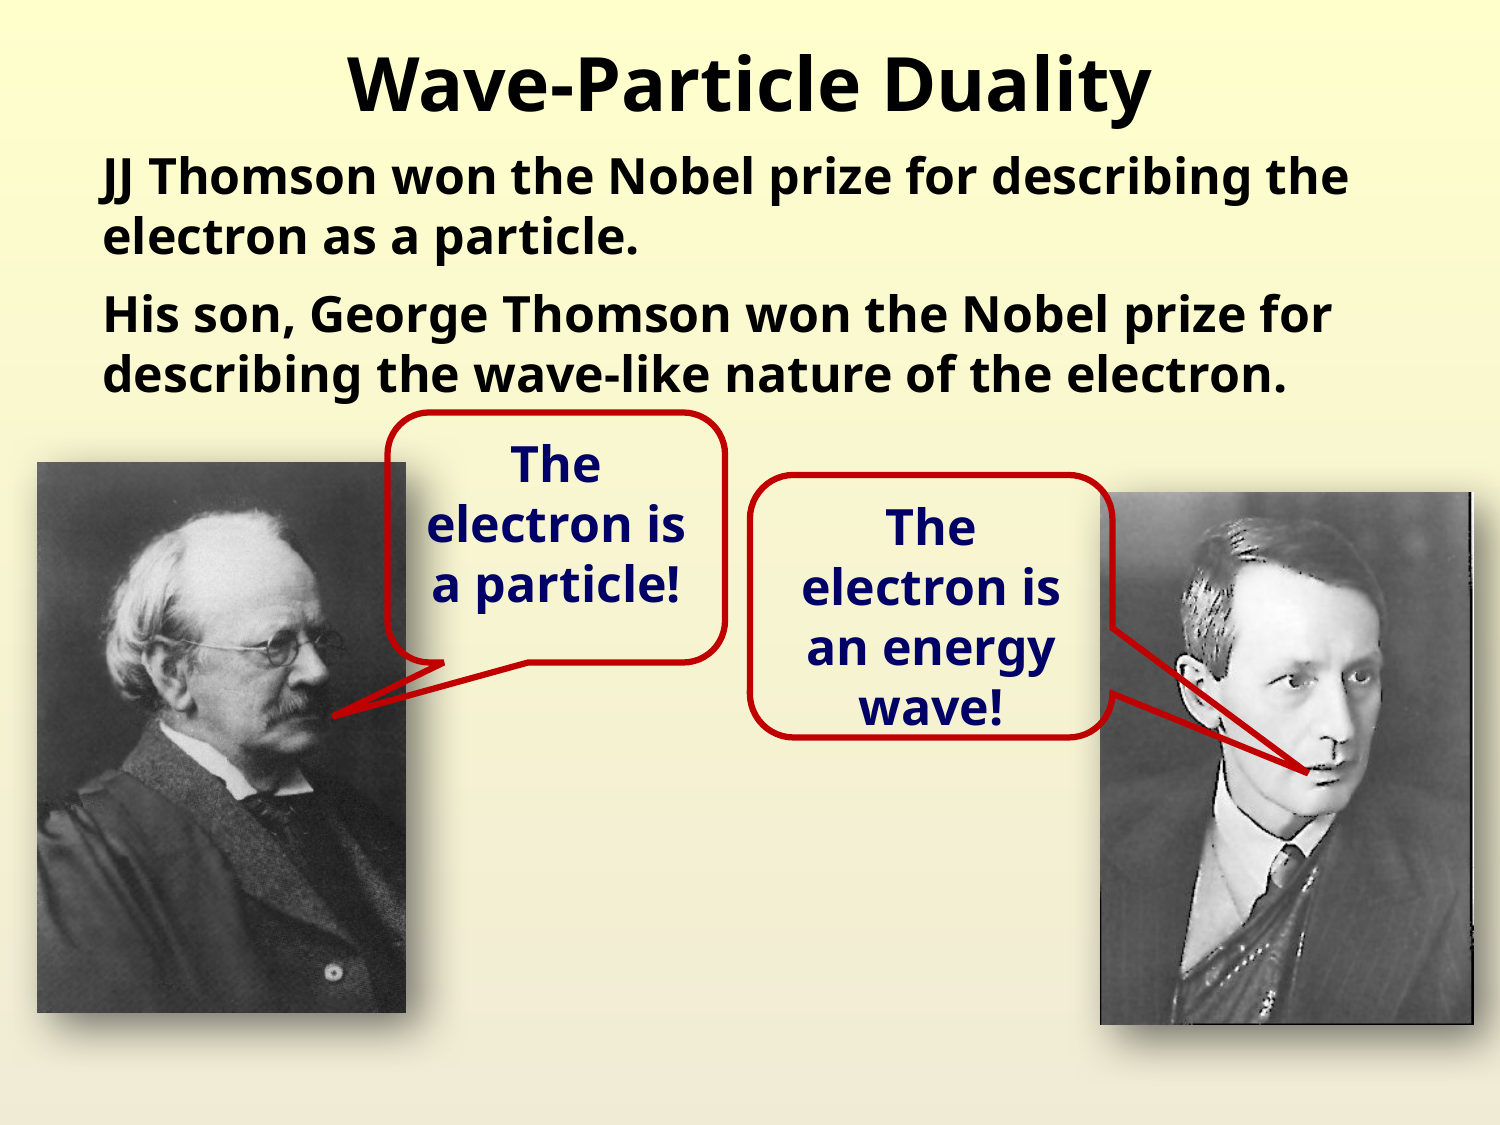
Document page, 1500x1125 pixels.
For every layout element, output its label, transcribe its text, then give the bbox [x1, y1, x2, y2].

picture [1099, 492, 1474, 1026]
text_box The electron is a particle! [387, 412, 726, 696]
text_box JJ Thomson won the Nobel prize for describing the electron as a particle. [87, 137, 1463, 273]
text_box His son, George Thomson won the Nobel prize for describing the wave-like nature of the electron. [87, 274, 1450, 410]
title Wave-Particle Duality [112, 37, 1388, 126]
picture [37, 462, 406, 1013]
text_box The electron is an energy wave! [749, 474, 1102, 738]
